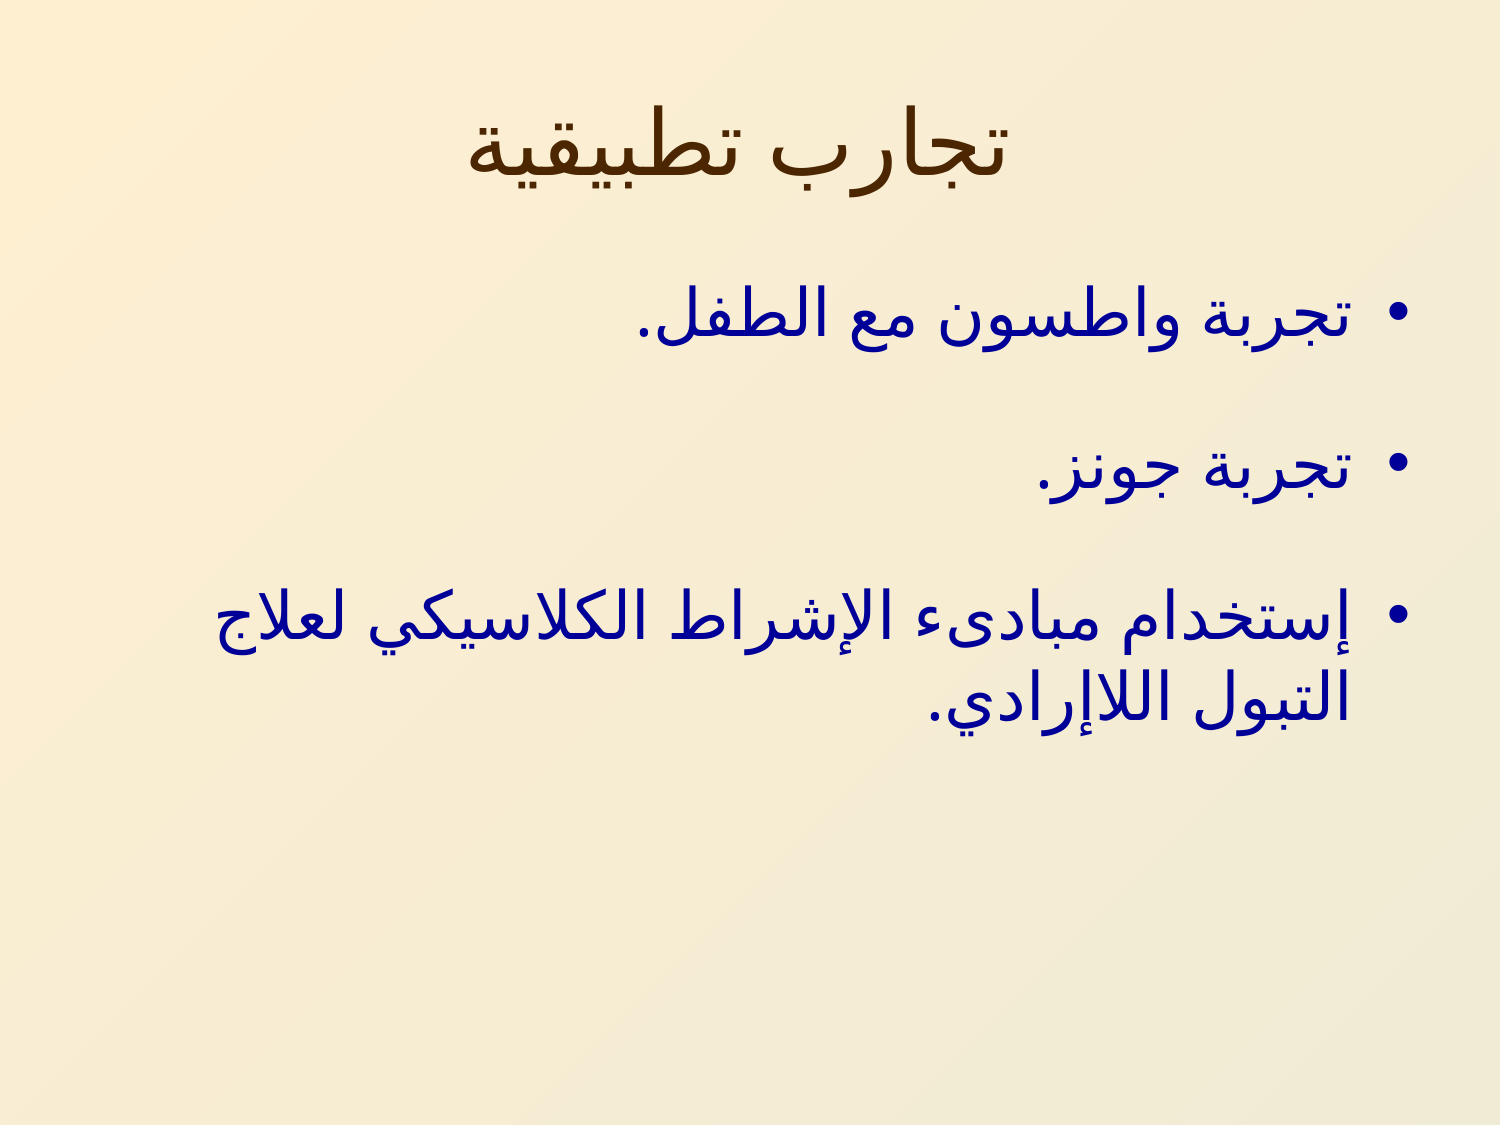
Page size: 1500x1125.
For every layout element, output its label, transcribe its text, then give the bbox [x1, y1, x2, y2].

title تجارب تطبيقية [75, 45, 1425, 233]
list تجربة واطسون مع الطفل. تجربة جونز. إستخدام مبادىء الإشراط الكلاسيكي لعلاج التبول اللاإرادي. [75, 262, 1425, 1005]
